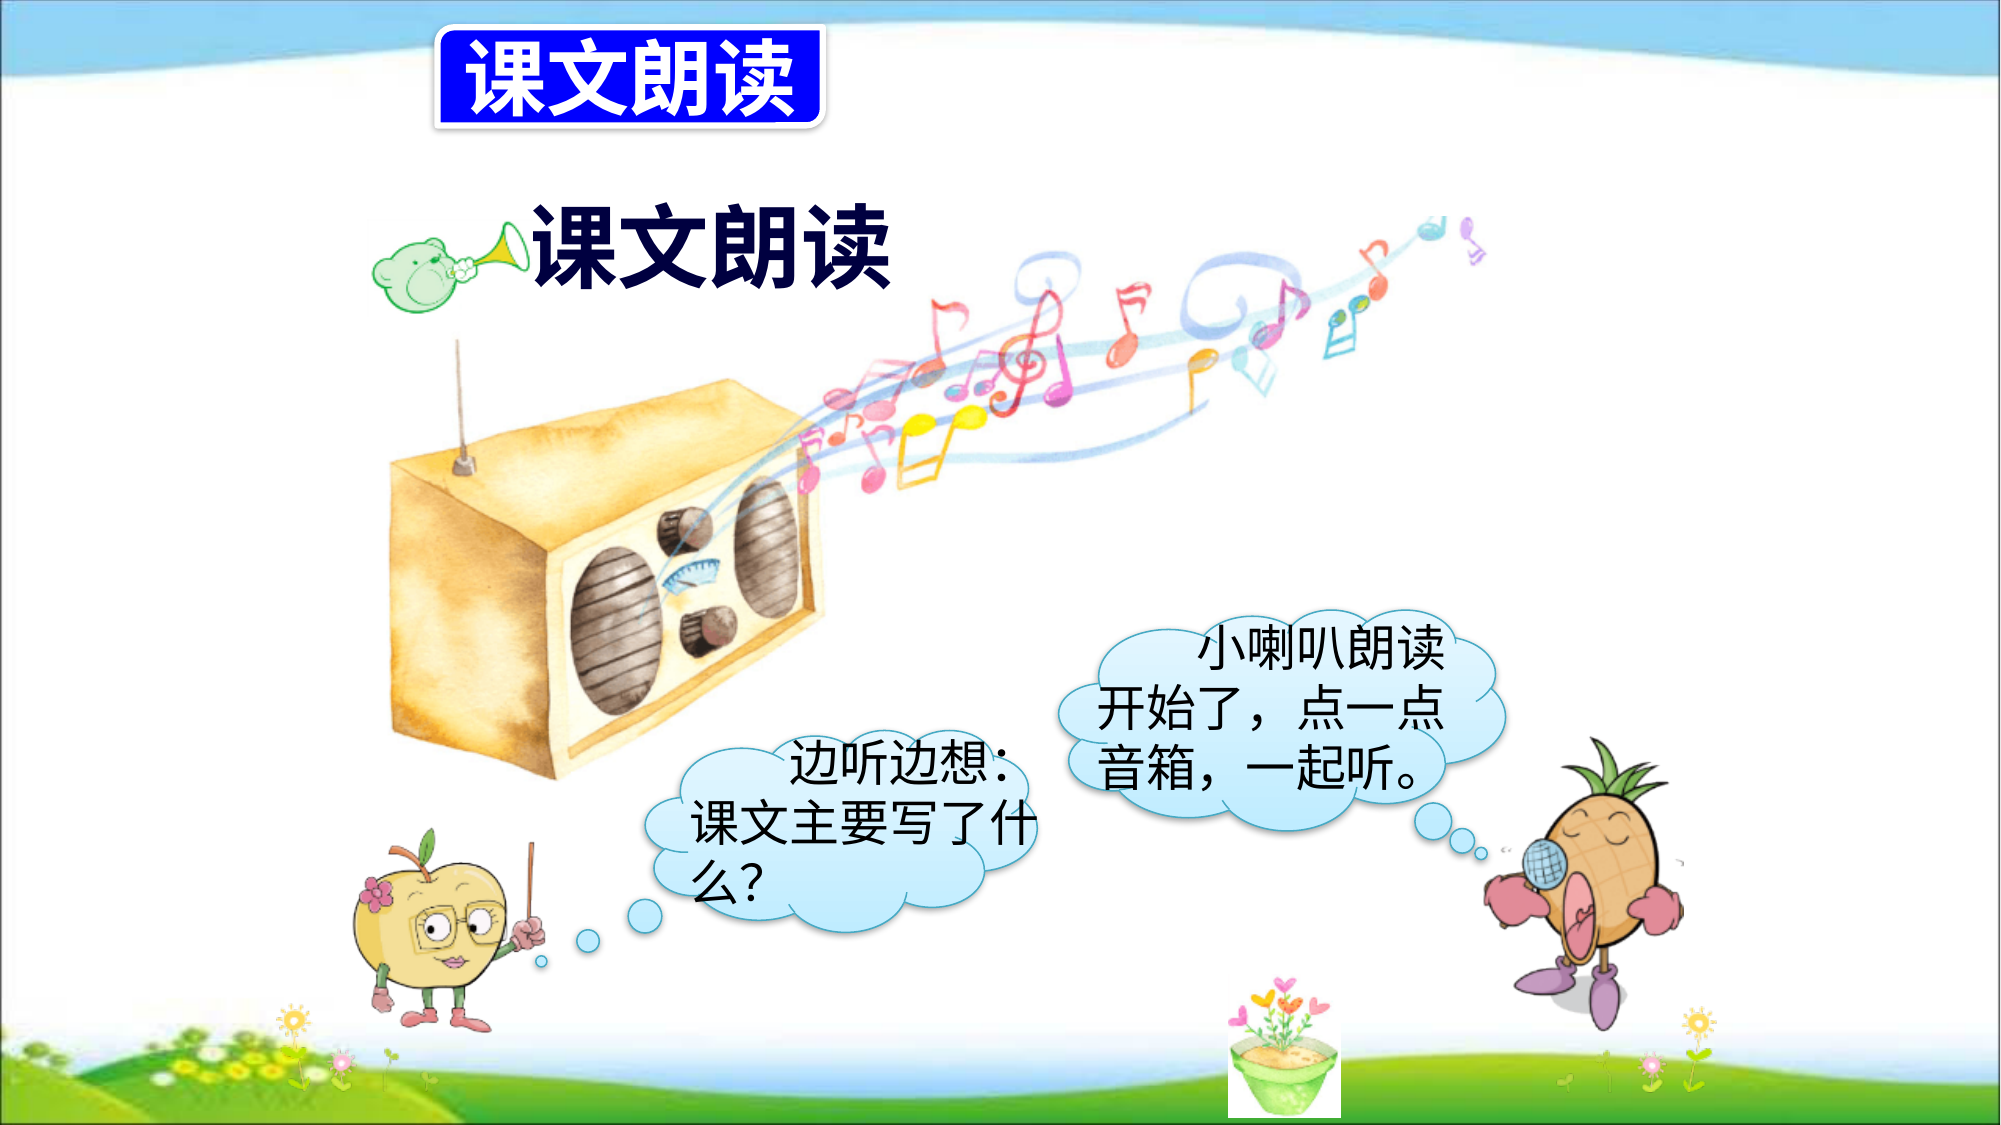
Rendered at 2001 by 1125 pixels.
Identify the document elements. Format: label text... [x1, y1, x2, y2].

text_box 课文朗读 [434, 24, 826, 129]
text_box [627, 898, 663, 934]
text_box 课文朗读 [511, 182, 909, 215]
text_box [1492, 659, 1507, 728]
text_box [1414, 805, 1453, 841]
text_box [1135, 805, 1351, 832]
text_box [800, 919, 892, 934]
text_box 小喇叭朗读开始了，点一点音箱，一起听。 [1082, 796, 1477, 805]
text_box [1449, 827, 1476, 854]
text_box [644, 797, 675, 894]
text_box 边听边想：课文主要写了什么？ [675, 796, 1082, 919]
text_box [576, 929, 601, 953]
picture [0, 0, 2001, 1125]
